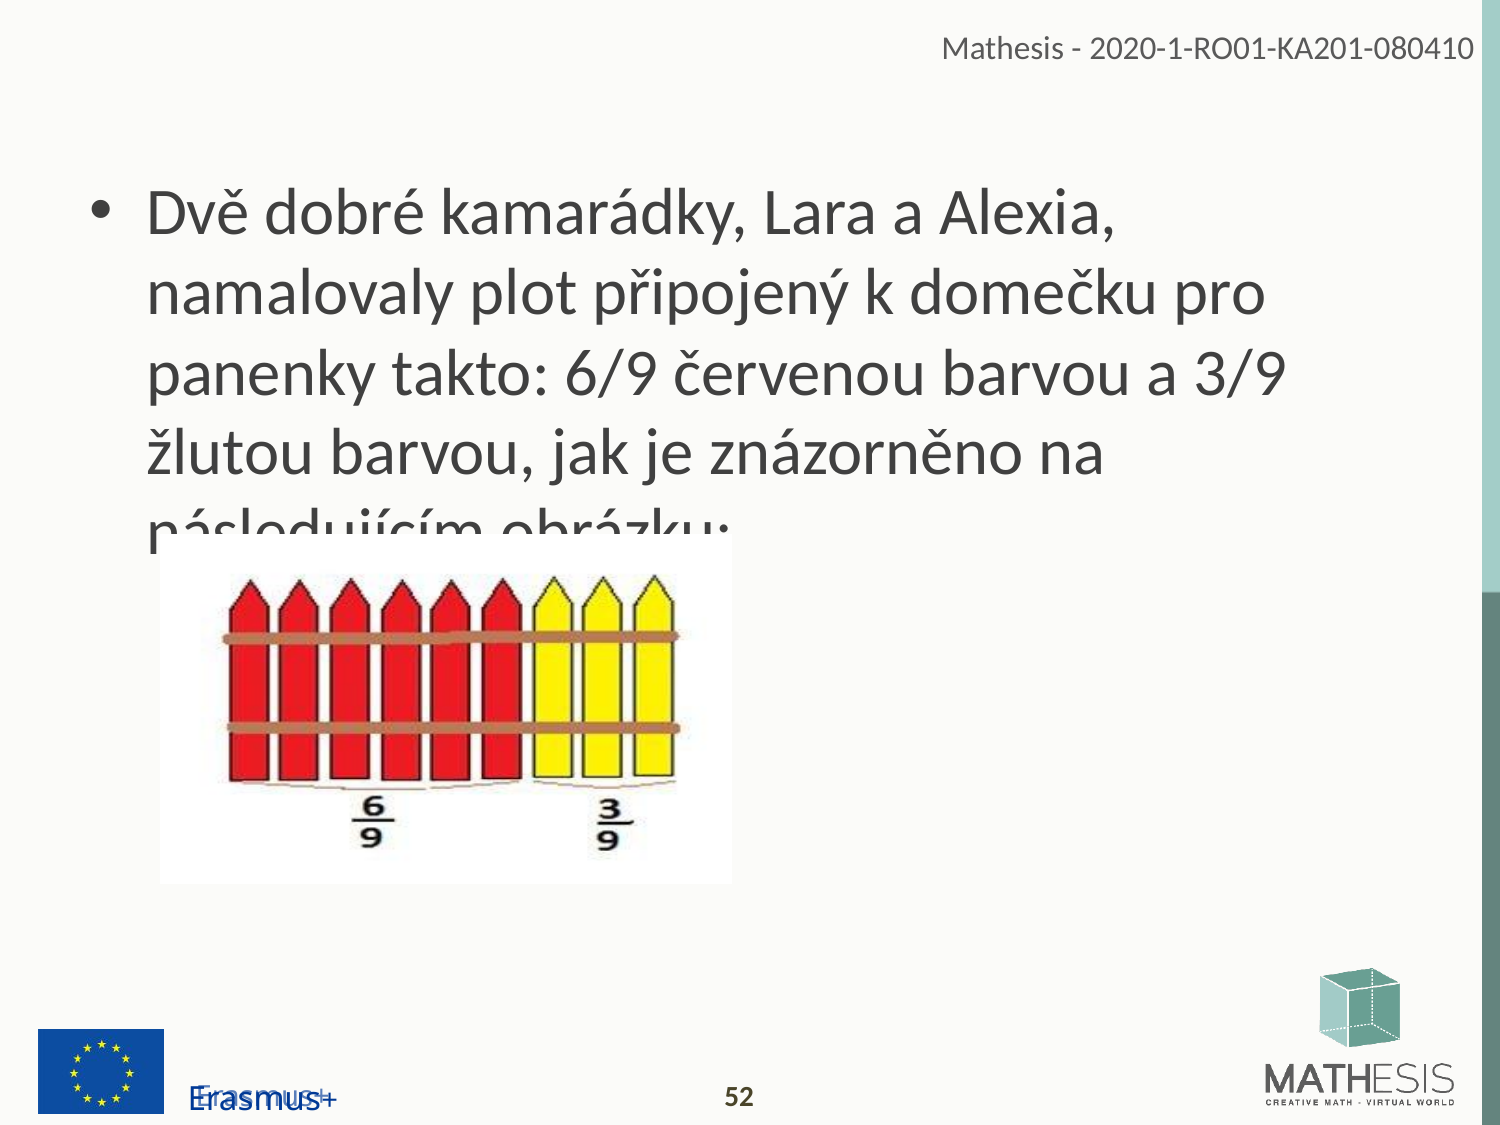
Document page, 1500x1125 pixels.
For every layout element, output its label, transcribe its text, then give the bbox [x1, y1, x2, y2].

list Dvě dobré kamarádky, Lara a Alexia, namalovaly plot připojený k domečku pro panenky takto: 6/9 červenou barvou a 3/9 žlutou barvou, jak je znázorněno na následujícím obrázku: [75, 160, 1425, 1005]
picture [159, 534, 733, 885]
picture [38, 1029, 164, 1114]
